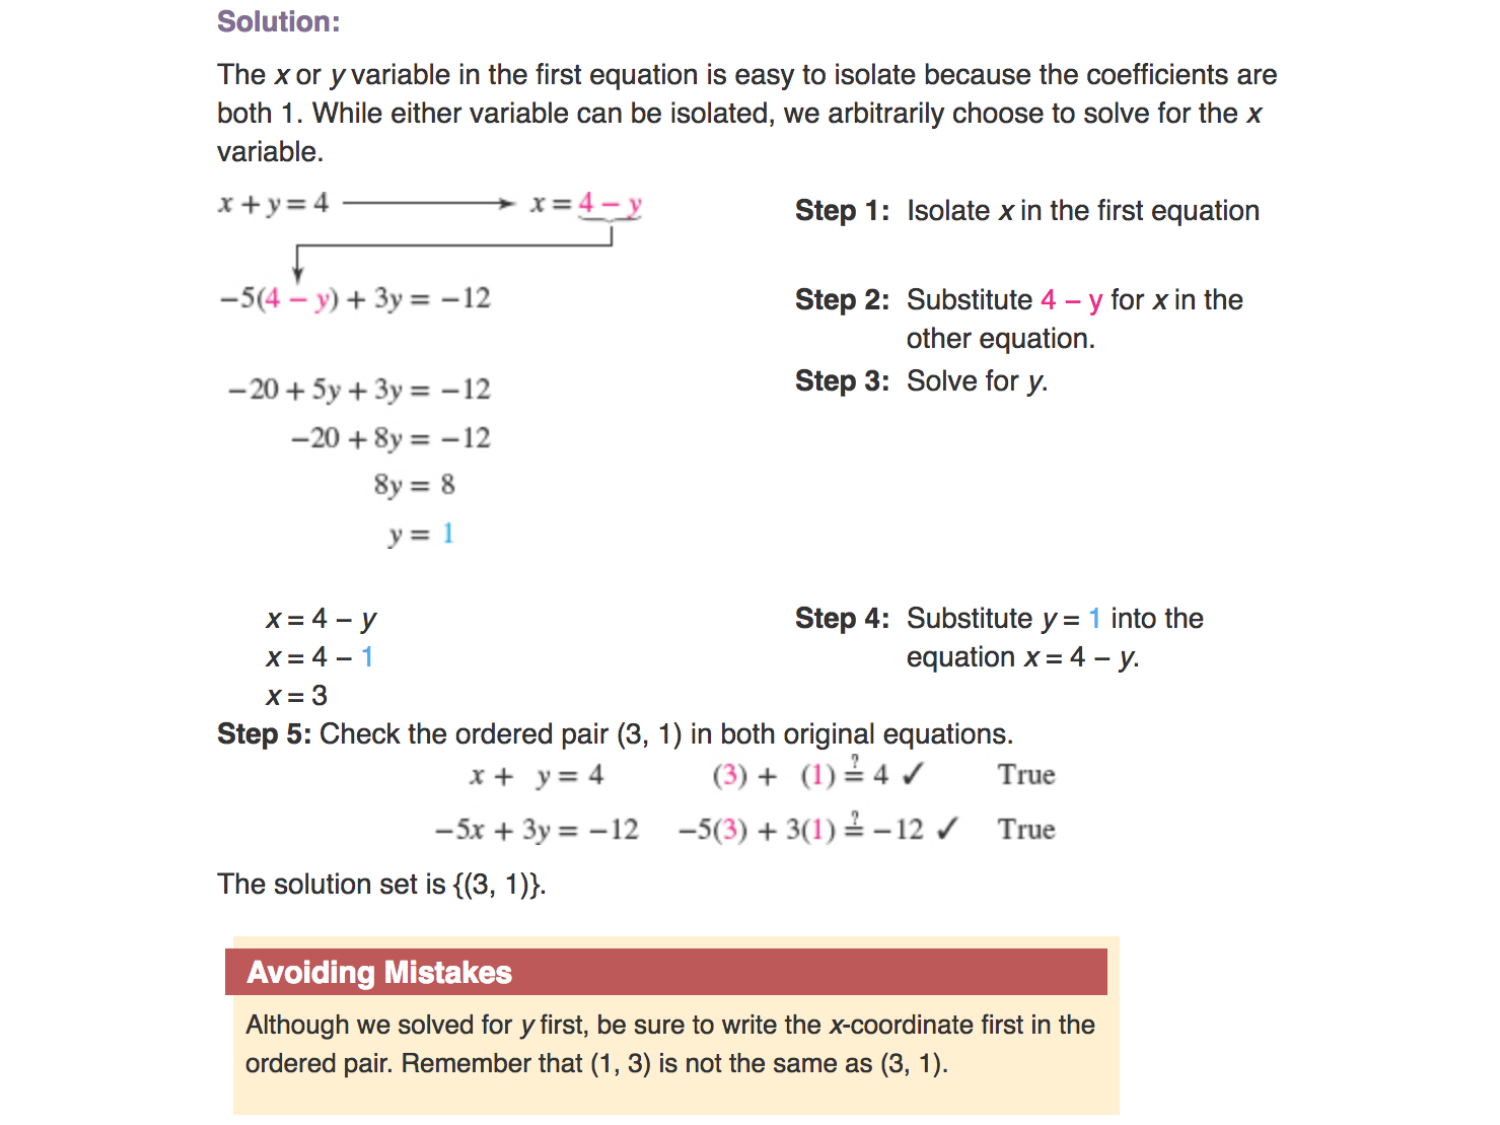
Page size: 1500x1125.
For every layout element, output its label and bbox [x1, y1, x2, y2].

list [0, 0, 1500, 1125]
